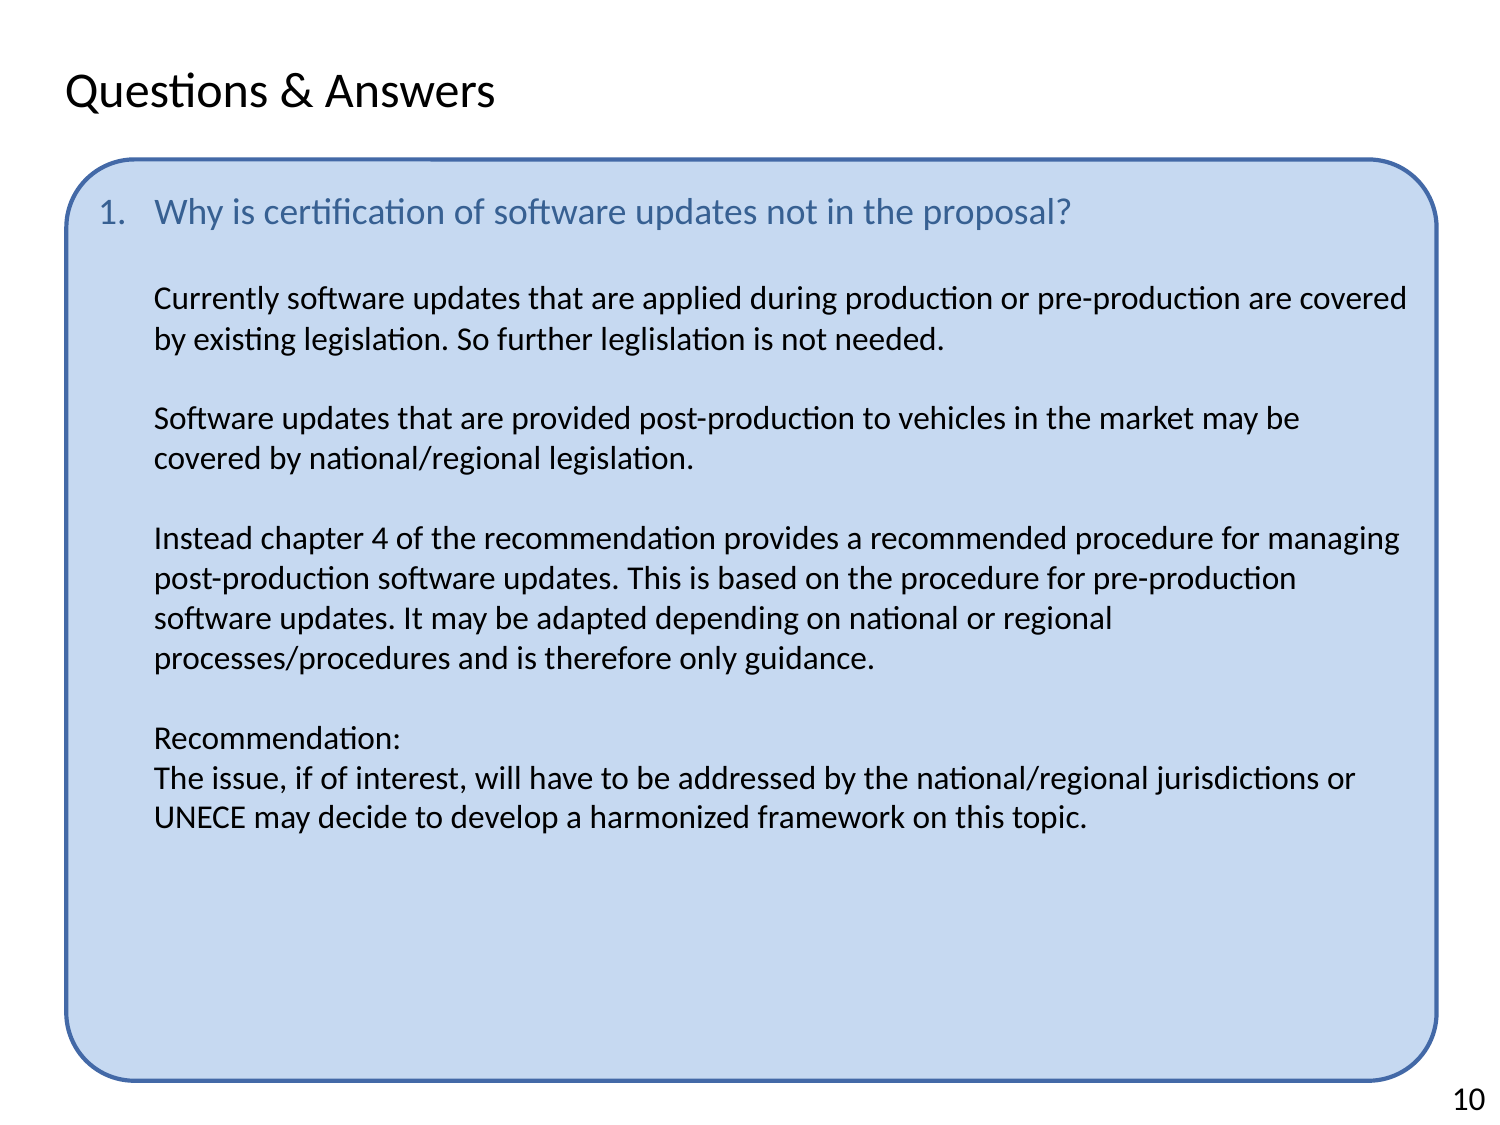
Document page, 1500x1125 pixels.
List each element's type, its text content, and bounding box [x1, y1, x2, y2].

text_box Why is certification of software updates not in the proposal? Currently software updates that are applied during production or pre-production are covered by existing legislation. So further leglislation is not needed. Software updates that are provided post-production to vehicles in the market may be covered by national/regional legislation. Instead chapter 4 of the recommendation provides a recommended procedure for managing post-production software updates. This is based on the procedure for pre-production software updates. It may be adapted depending on national or regional processes/procedures and is therefore only guidance. Recommendation: The issue, if of interest, will have to be addressed by the national/regional jurisdictions or UNECE may decide to develop a harmonized framework on this topic. [64, 157, 1439, 1083]
text_box Questions & Answers [50, 49, 1425, 125]
